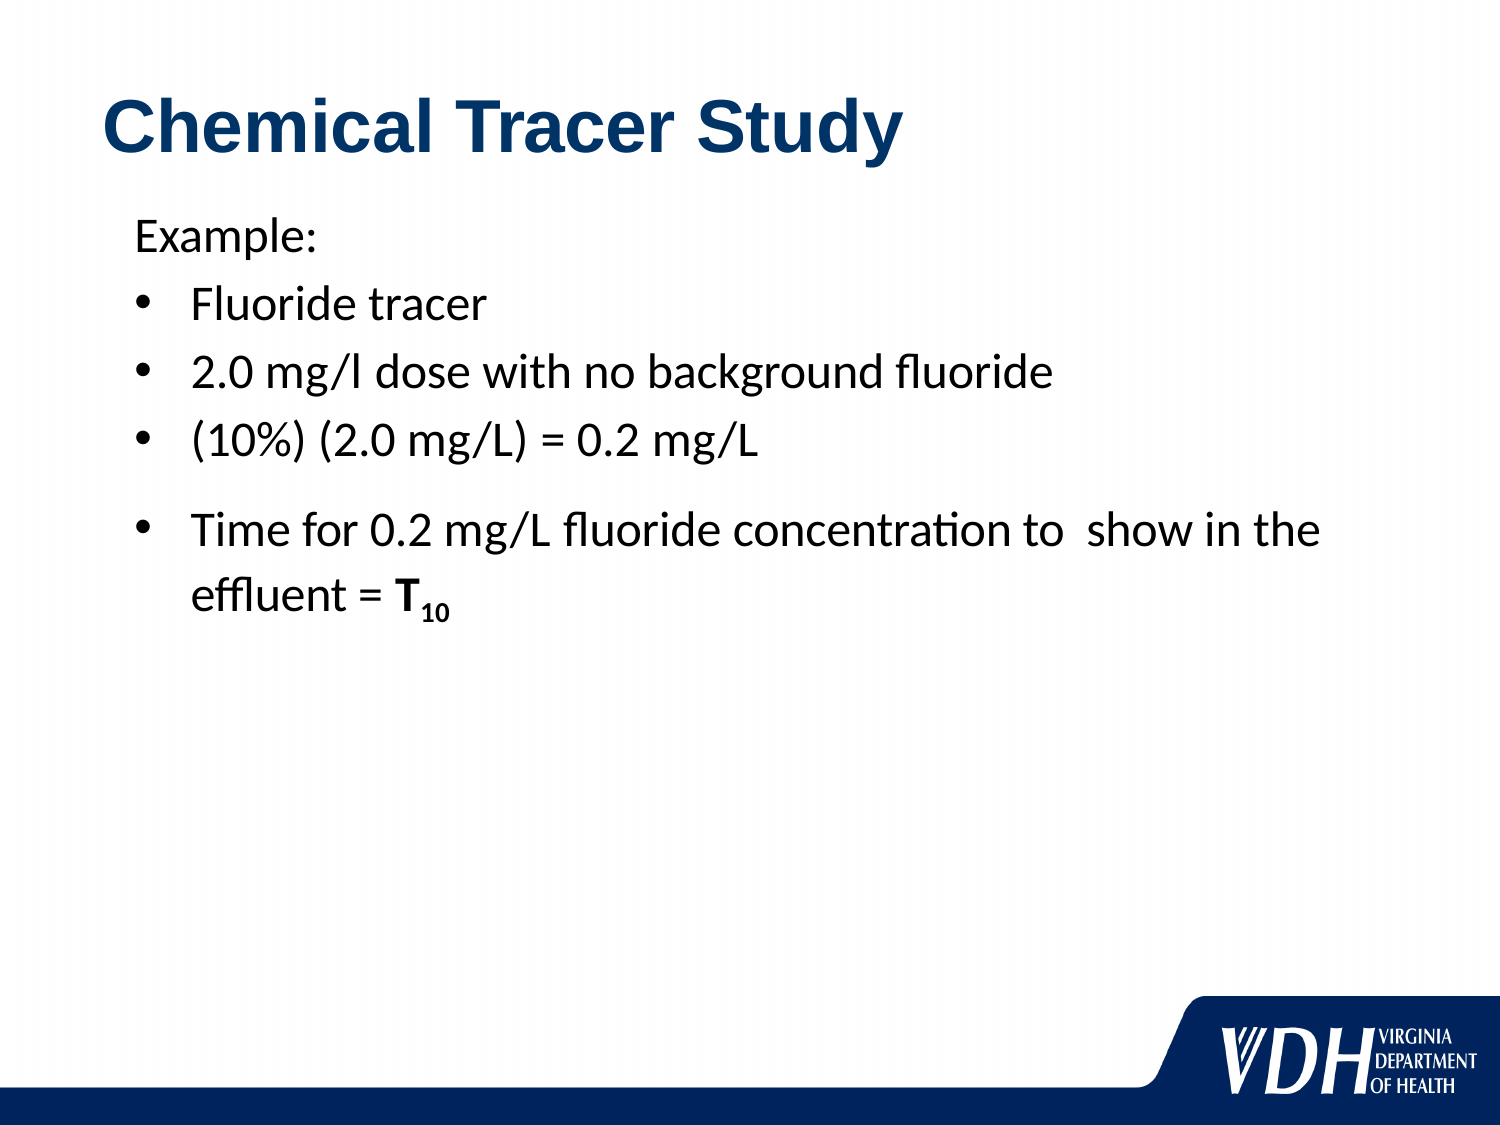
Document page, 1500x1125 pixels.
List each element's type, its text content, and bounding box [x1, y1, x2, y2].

picture [0, 0, 1500, 1125]
title Chemical Tracer Study [99, 26, 1097, 217]
text_box Example: Fluoride tracer 2.0 mg/l dose with no background fluoride (10%) (2.0 mg/L) = 0.2 mg/L Time for 0.2 mg/L fluoride concentration to show in the effluent = T10 [128, 192, 1372, 629]
